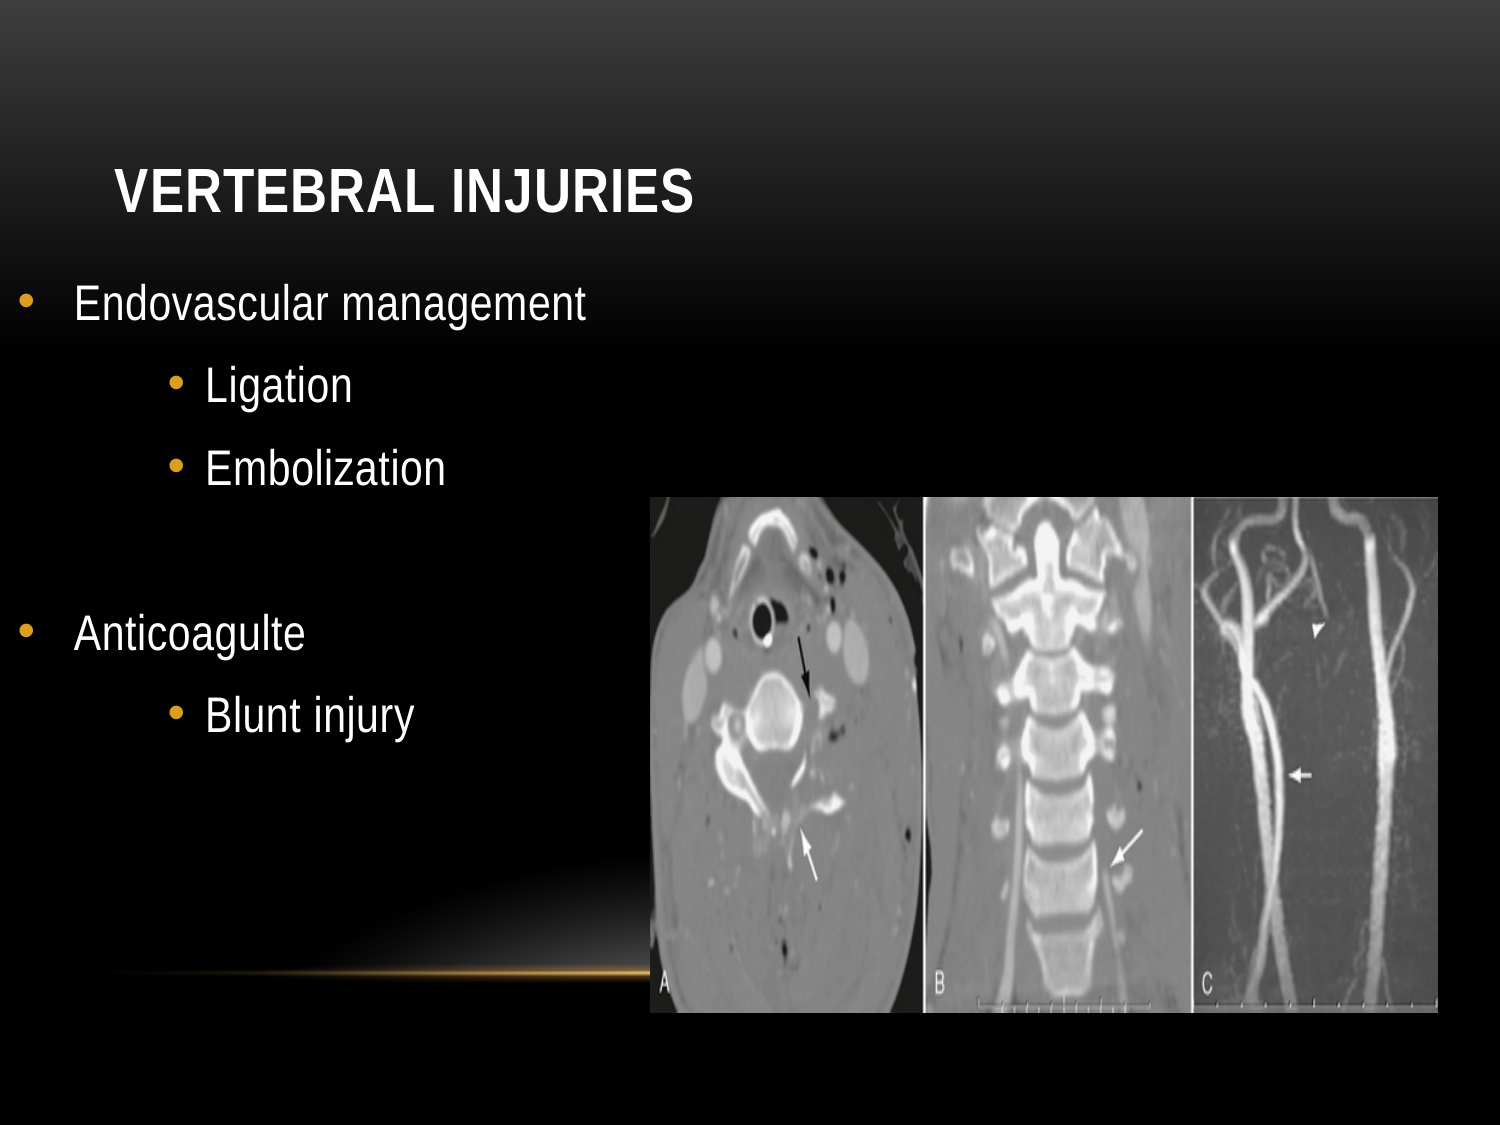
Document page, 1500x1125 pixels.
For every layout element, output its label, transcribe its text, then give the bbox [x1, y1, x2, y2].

title Vertebral injuries [99, 45, 1400, 233]
list Endovascular management Ligation Embolization Anticoagulte Blunt injury [2, 262, 666, 1005]
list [649, 496, 1438, 1013]
picture [0, 0, 1500, 1125]
